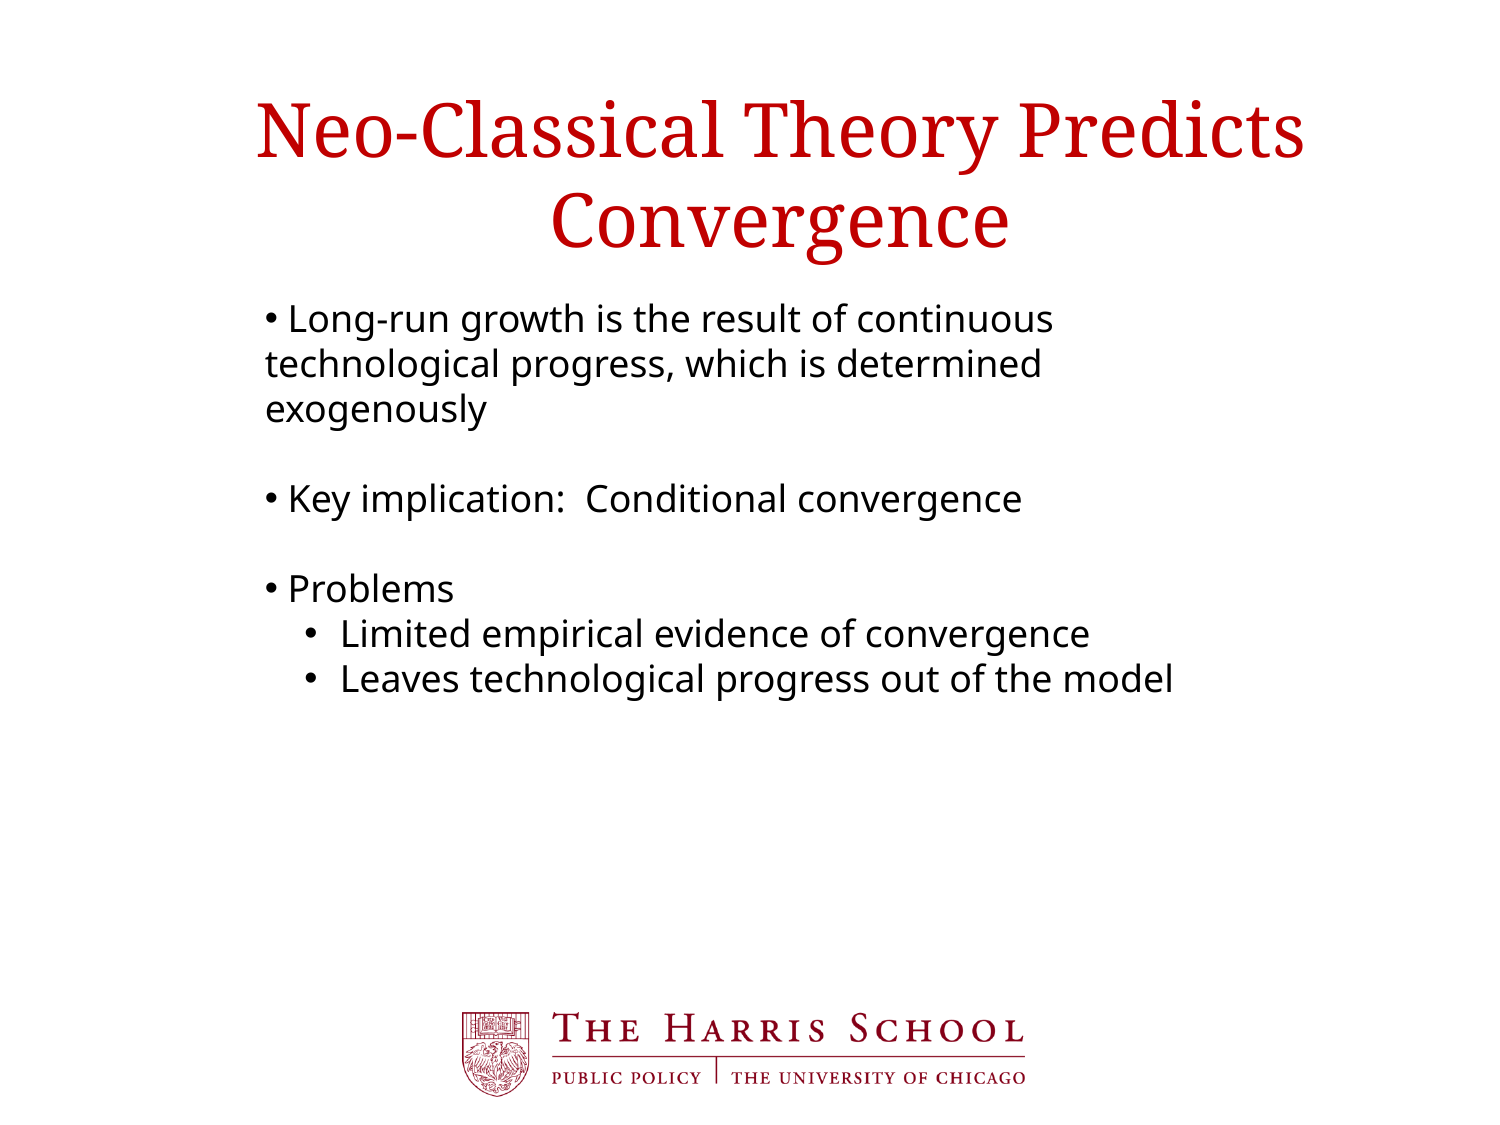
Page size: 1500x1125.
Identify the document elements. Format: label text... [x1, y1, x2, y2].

text_box Long-run growth is the result of continuous technological progress, which is determined exogenously Key implication: Conditional convergence Problems Limited empirical evidence of convergence Leaves technological progress out of the model [249, 287, 1263, 708]
picture [462, 1012, 1026, 1097]
text_box Neo-Classical Theory Predicts Convergence [112, 74, 1450, 270]
